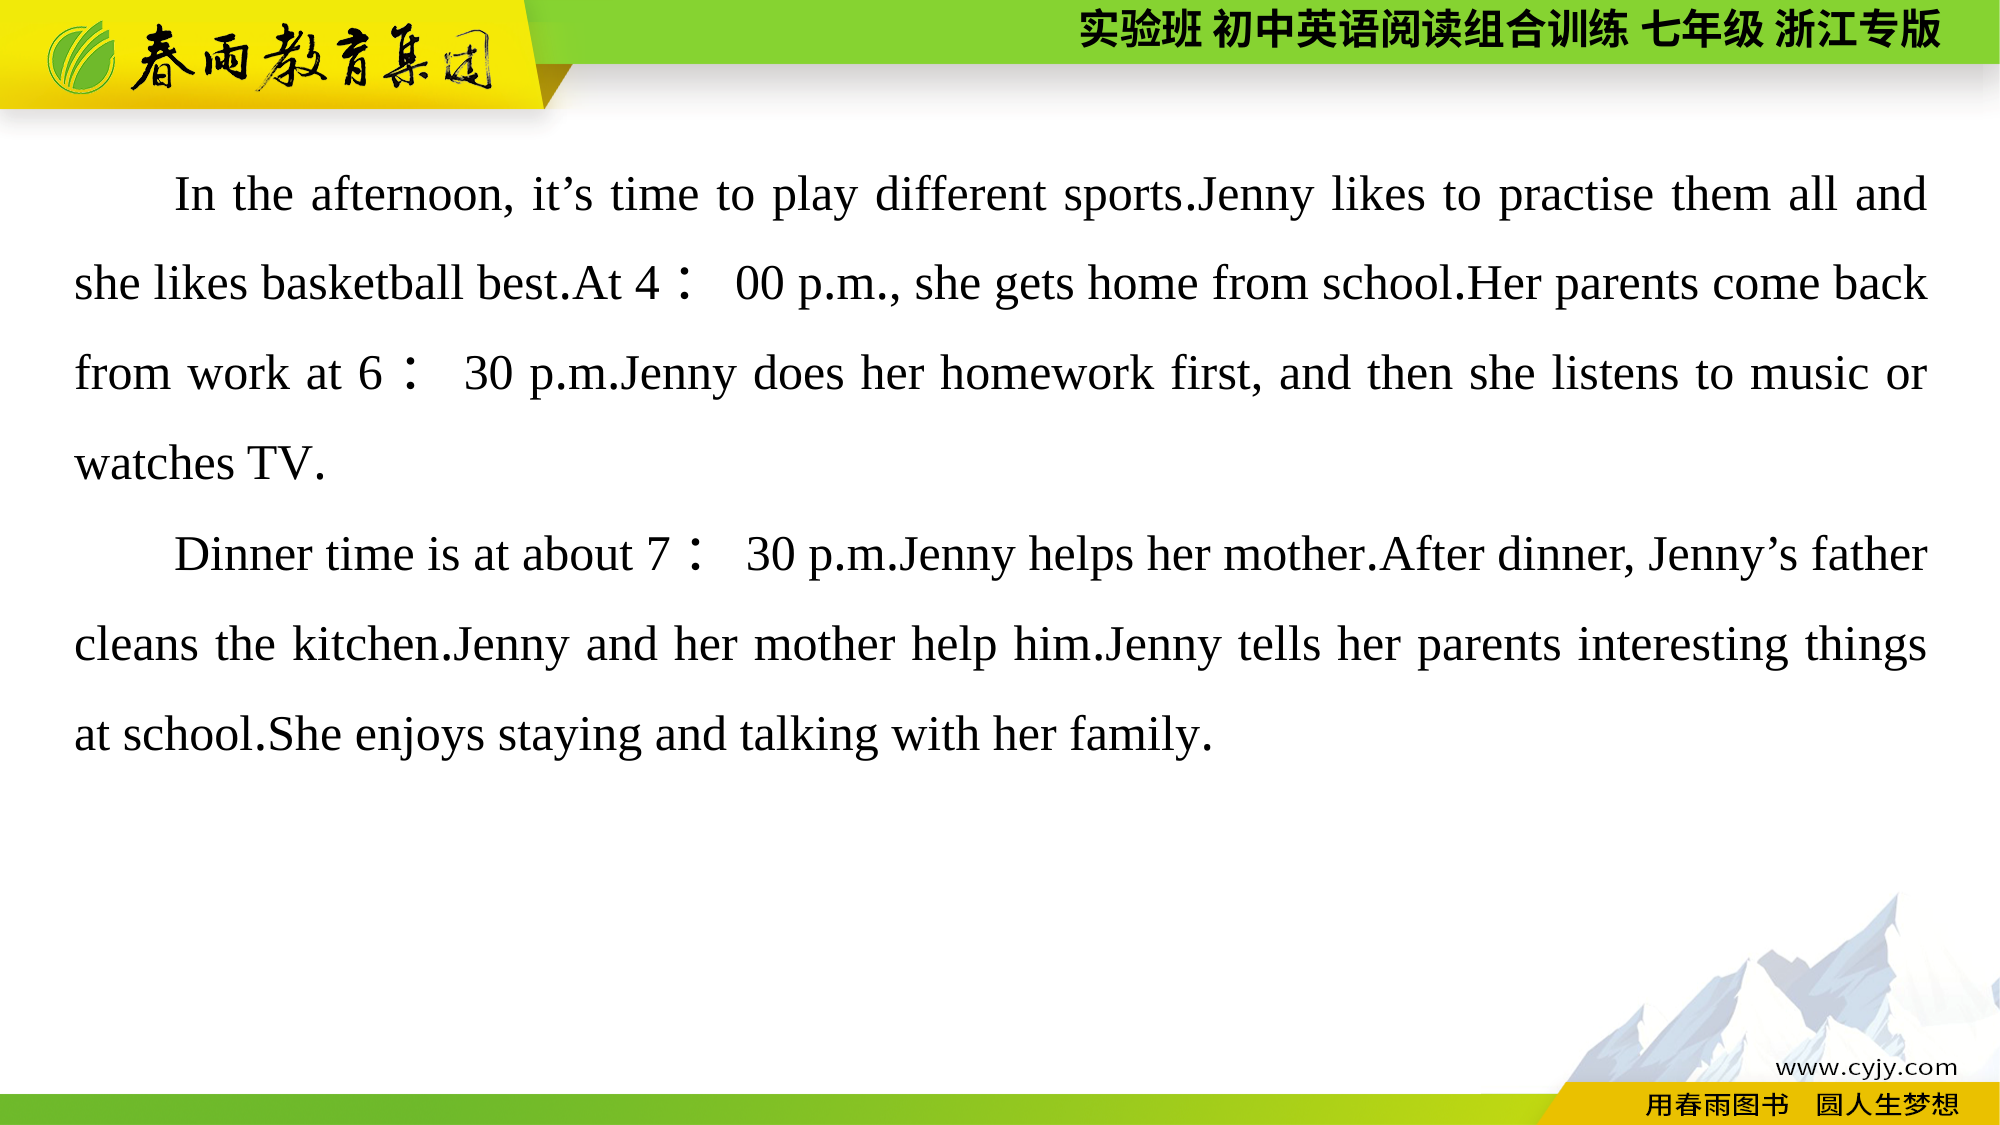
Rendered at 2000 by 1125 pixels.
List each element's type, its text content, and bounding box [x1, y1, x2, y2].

picture [0, 0, 2000, 1125]
list In the afternoon, it’s time to play different sports.Jenny likes to practise them all and she likes basketball best.At 4：00 p.m., she gets home from school.Her parents come back from work at 6：30 p.m.Jenny does her homework first, and then she listens to music or watches TV. Dinner time is at about 7：30 p.m.Jenny helps her mother.After dinner, Jenny’s father cleans the kitchen.Jenny and her mother help him.Jenny tells her parents interesting things at school.She enjoys staying and talking with her family. [59, 122, 1944, 763]
